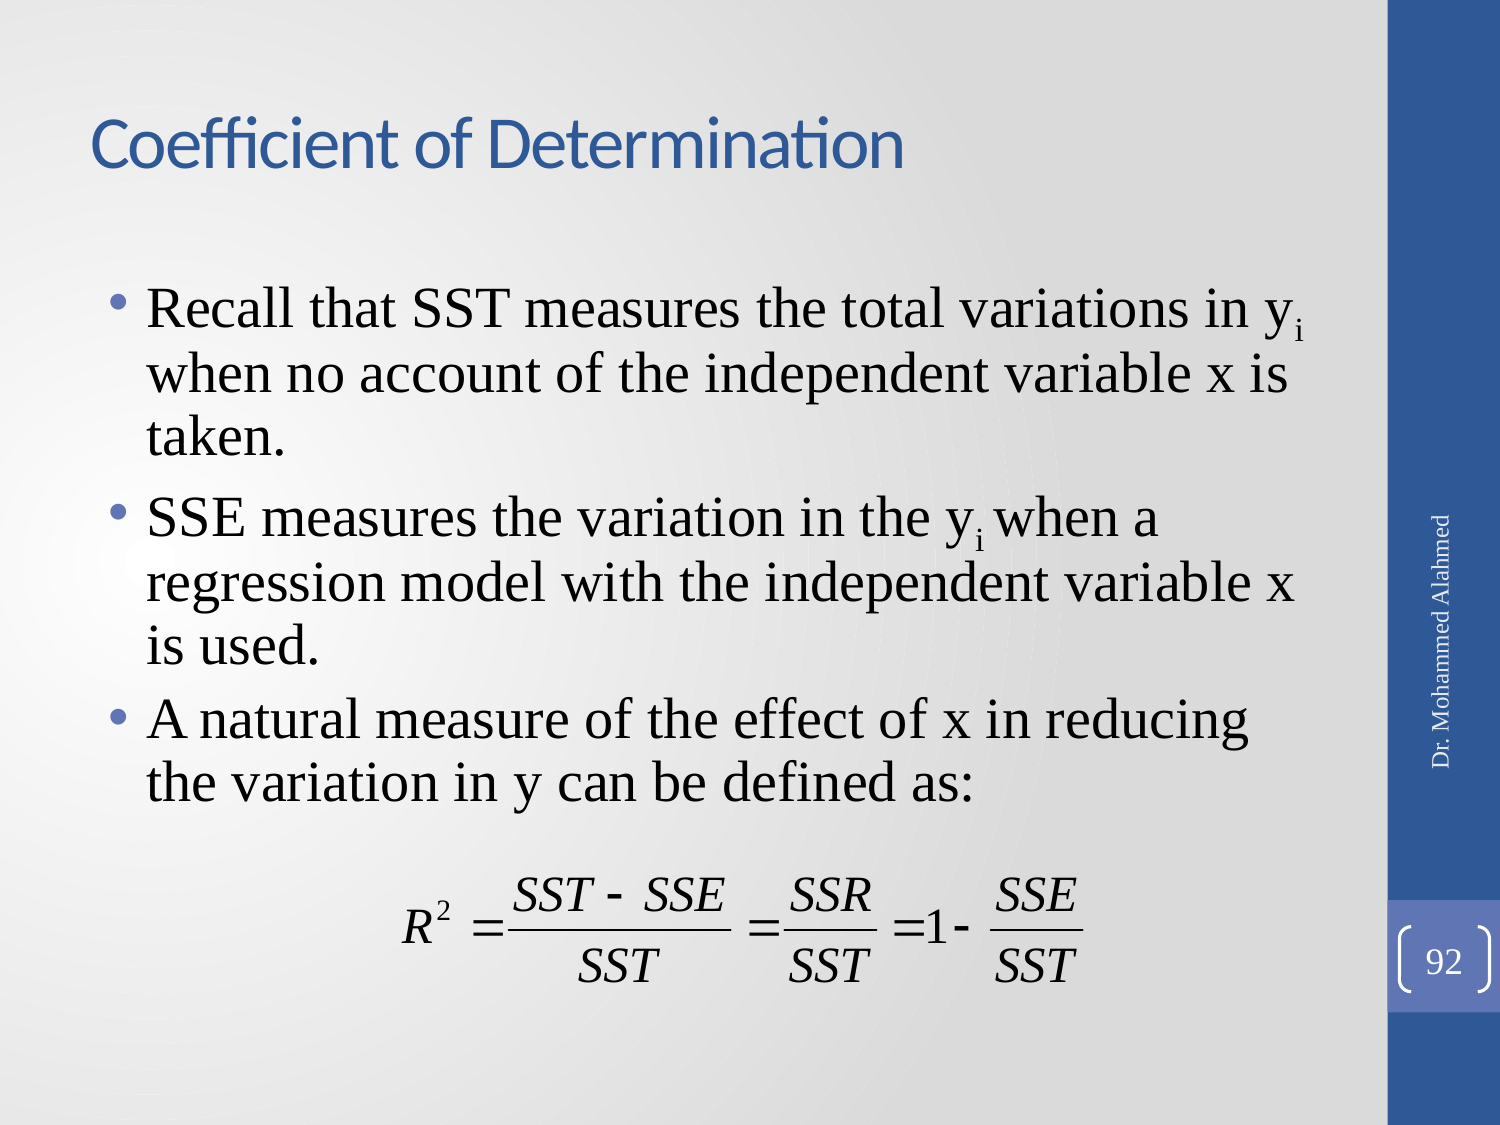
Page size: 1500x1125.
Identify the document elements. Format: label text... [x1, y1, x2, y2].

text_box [392, 861, 1092, 995]
slide_number 92 [1397, 925, 1492, 994]
list Recall that SST measures the total variations in yi when no account of the independent variable x is taken. SSE measures the variation in the yi when a regression model with the independent variable x is used. A natural measure of the effect of x in reducing the variation in y can be defined as: [75, 262, 1325, 1050]
footer Dr. Mohammed Alahmed [1408, 500, 1469, 889]
title Coefficient of Determination [75, 45, 1325, 233]
